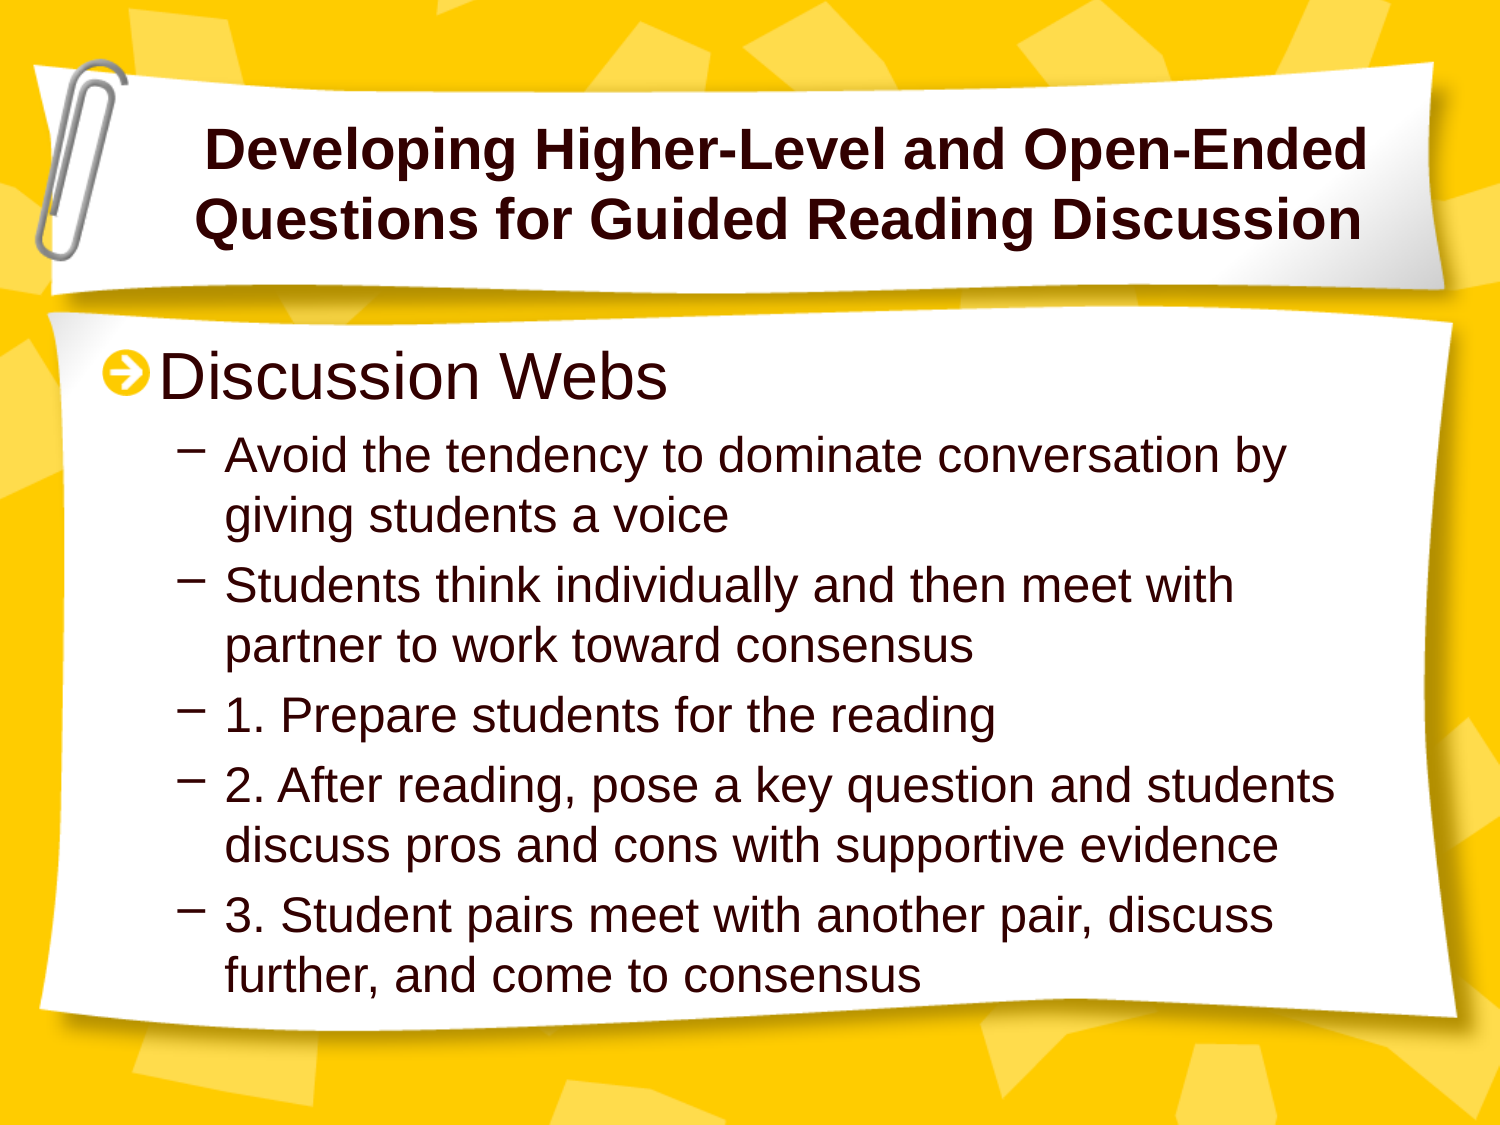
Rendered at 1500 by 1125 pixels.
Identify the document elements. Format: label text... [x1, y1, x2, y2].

list Discussion Webs Avoid the tendency to dominate conversation by giving students a voice Students think individually and then meet with partner to work toward consensus 1. Prepare students for the reading 2. After reading, pose a key question and students discuss pros and cons with supportive evidence 3. Student pairs meet with another pair, discuss further, and come to consensus [87, 324, 1363, 1001]
picture [0, 0, 1500, 1125]
title Developing Higher-Level and Open-Ended Questions for Guided Reading Discussion [112, 87, 1463, 276]
